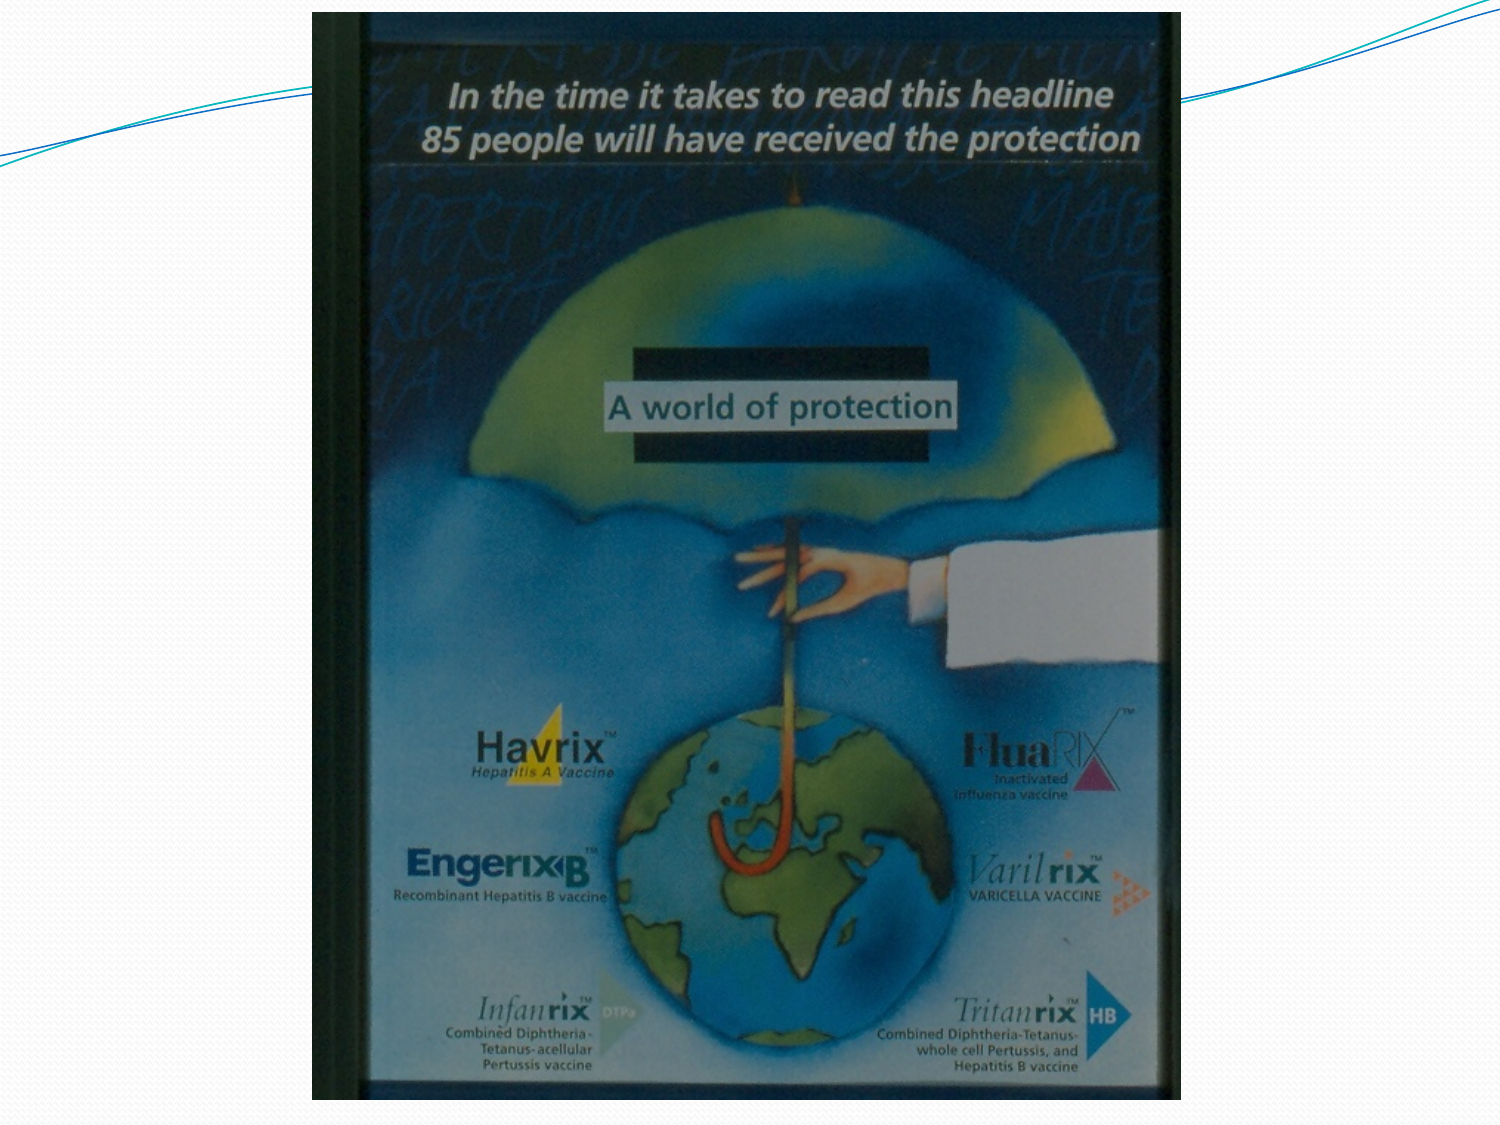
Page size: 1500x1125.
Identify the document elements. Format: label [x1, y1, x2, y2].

picture [312, 12, 1182, 1101]
